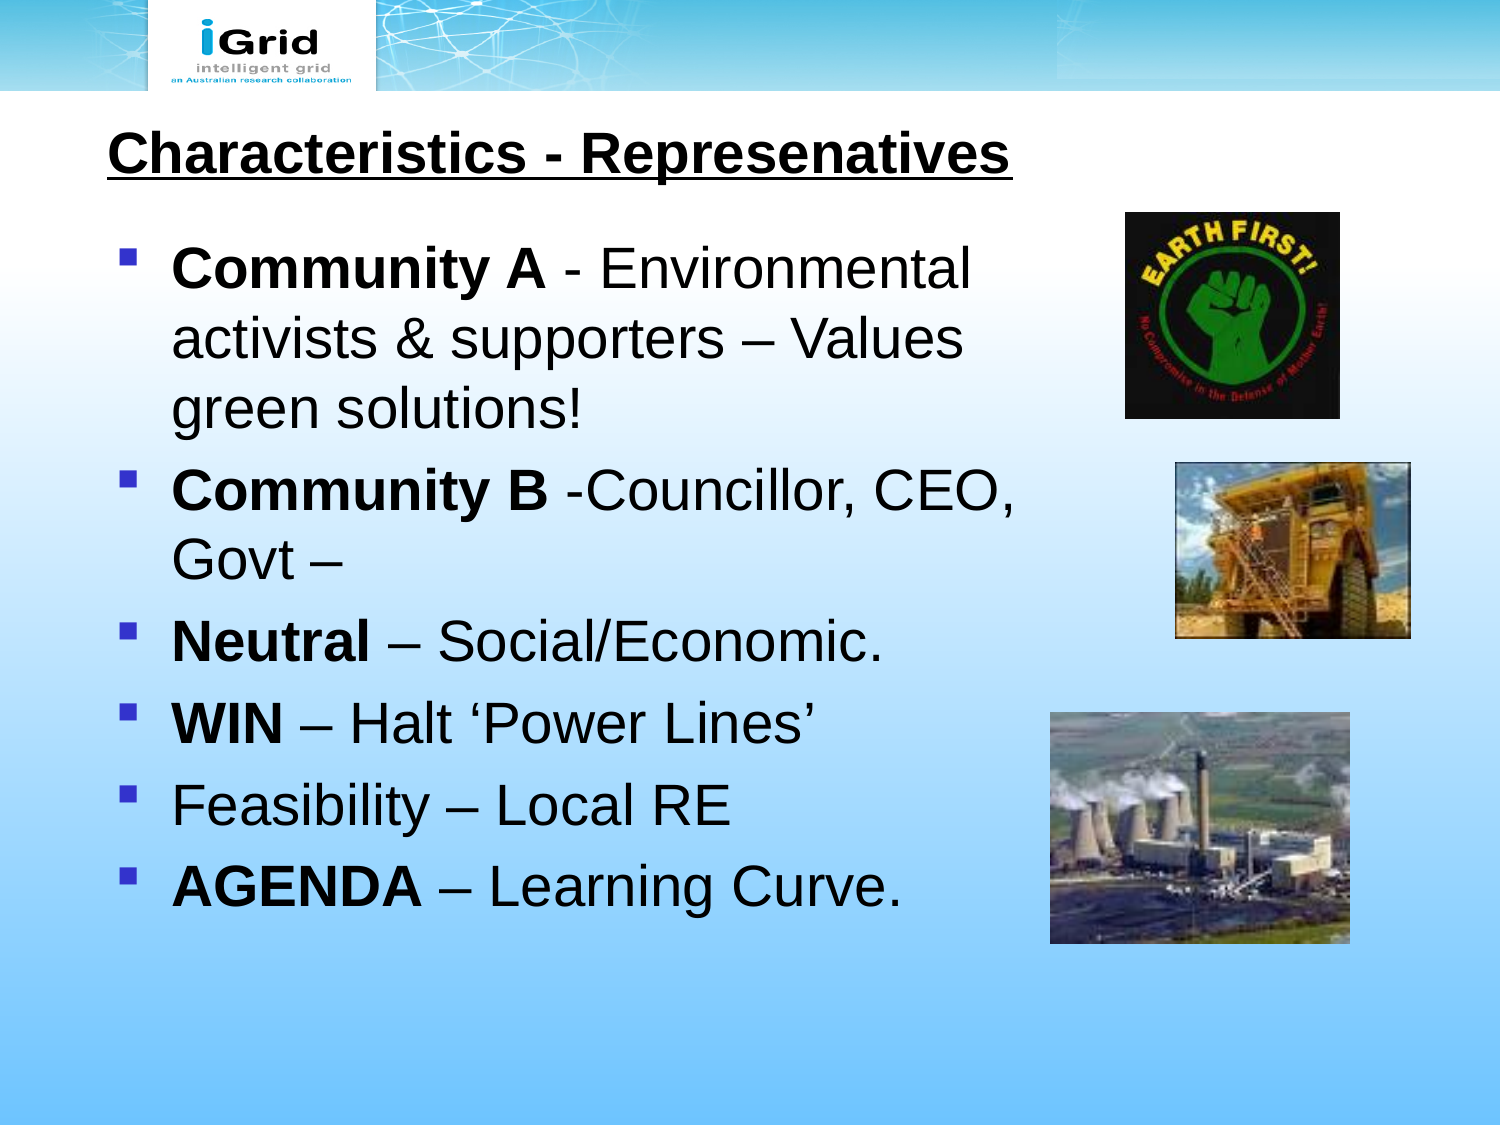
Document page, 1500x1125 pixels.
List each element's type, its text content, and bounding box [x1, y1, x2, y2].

picture [1124, 212, 1340, 419]
picture [1049, 712, 1351, 944]
picture [1174, 462, 1411, 639]
picture [0, 0, 1500, 91]
title Characteristics - Represenatives [91, 112, 1385, 188]
list Community A - Environmental activists & supporters – Values green solutions! Community B -Councillor, CEO, Govt – Neutral – Social/Economic. WIN – Halt ‘Power Lines’ Feasibility – Local RE AGENDA – Learning Curve. [99, 222, 1051, 1044]
